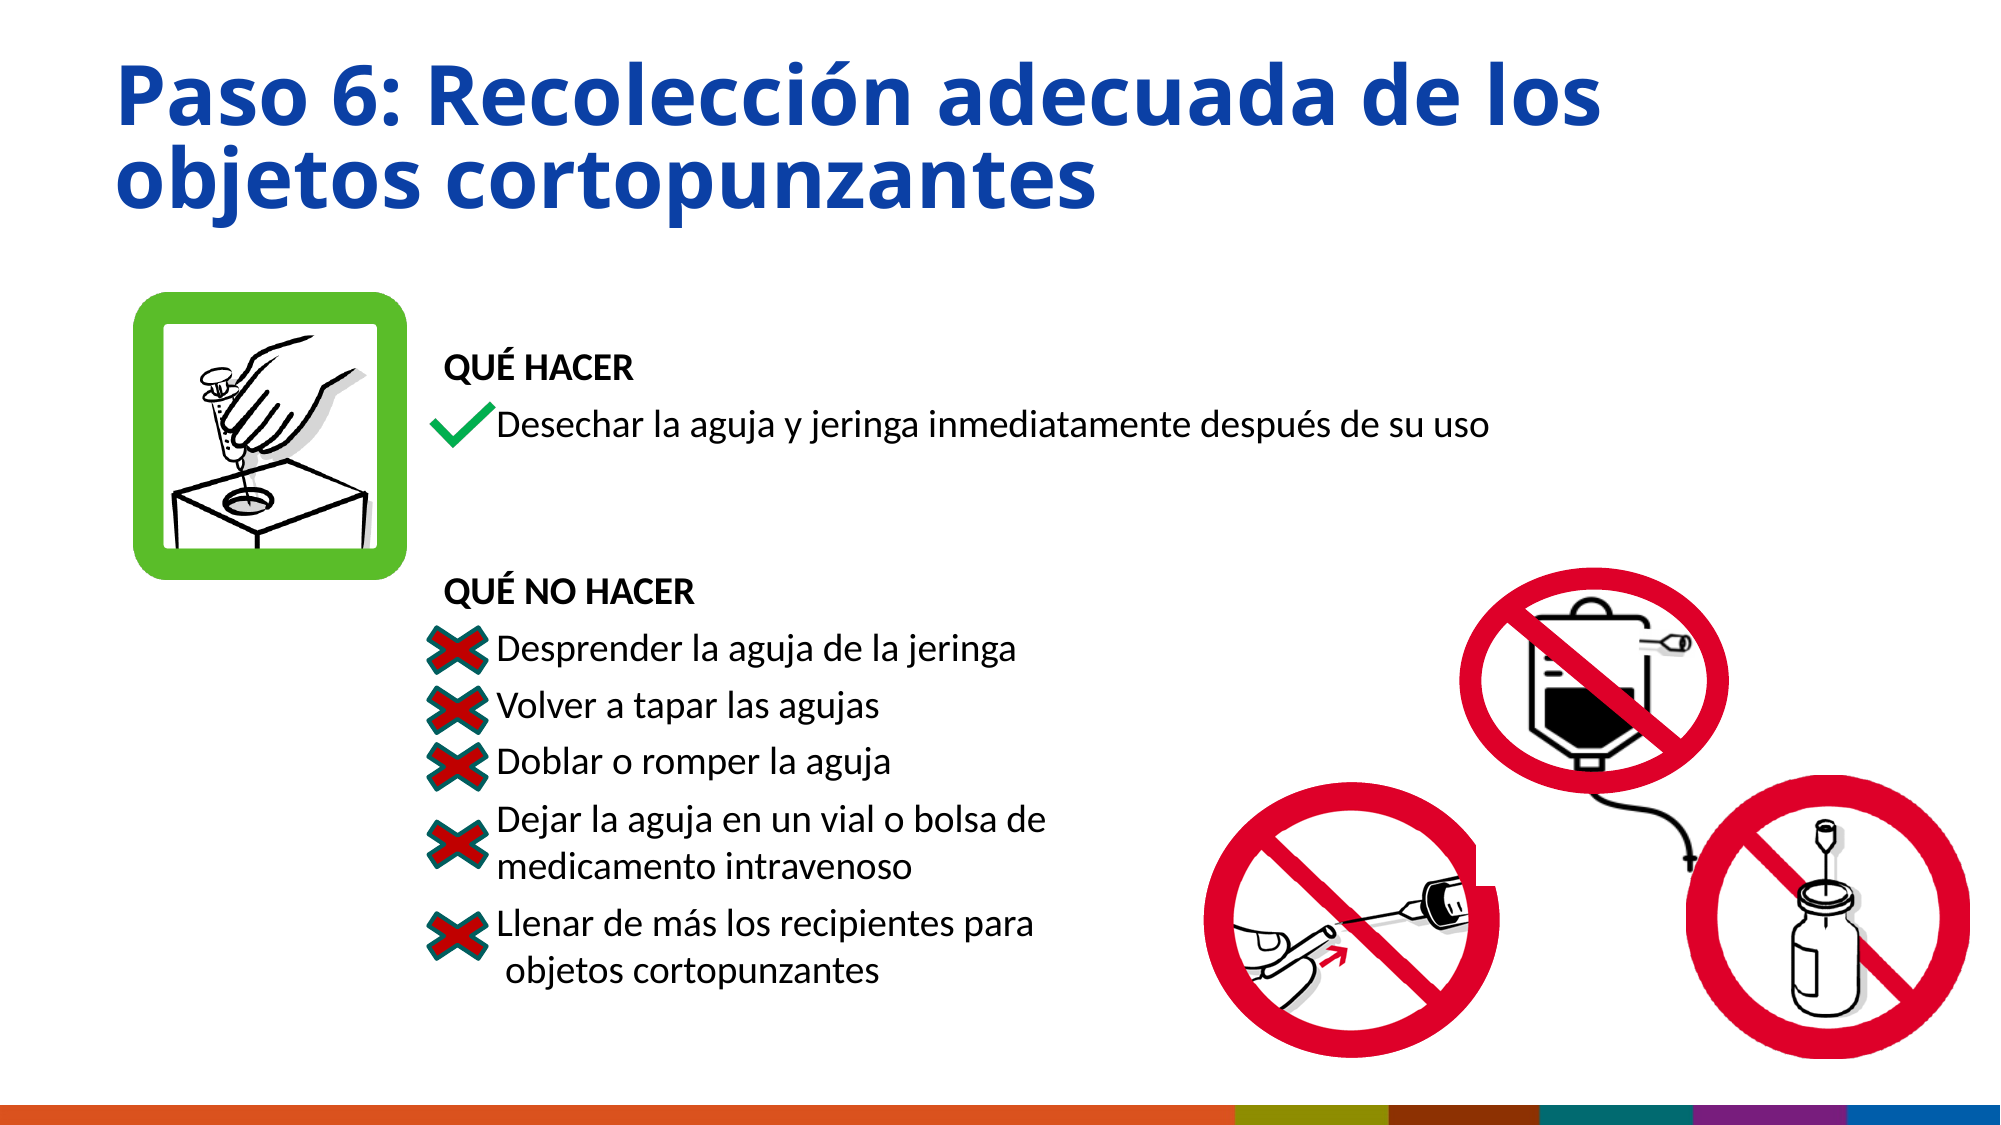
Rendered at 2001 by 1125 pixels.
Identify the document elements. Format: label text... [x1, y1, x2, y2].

list QUÉ HACER Desechar la aguja y jeringa inmediatamente después de su uso QUÉ NO HACER Desprender la aguja de la jeringa Volver a tapar las agujas Doblar o romper la aguja Dejar la aguja en un vial o bolsa de medicamento intravenoso Llenar de más los recipientes para objetos cortopunzantes [428, 280, 1920, 1005]
title Paso 6: Recolección adecuada de los objetos cortopunzantes [99, 45, 1900, 233]
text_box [1201, 569, 1970, 1061]
text_box [426, 625, 489, 675]
picture [133, 292, 408, 581]
picture [0, 1105, 2000, 1125]
text_box [426, 685, 489, 735]
text_box [426, 819, 489, 870]
picture [428, 390, 497, 459]
text_box [426, 911, 489, 961]
text_box [426, 742, 489, 792]
